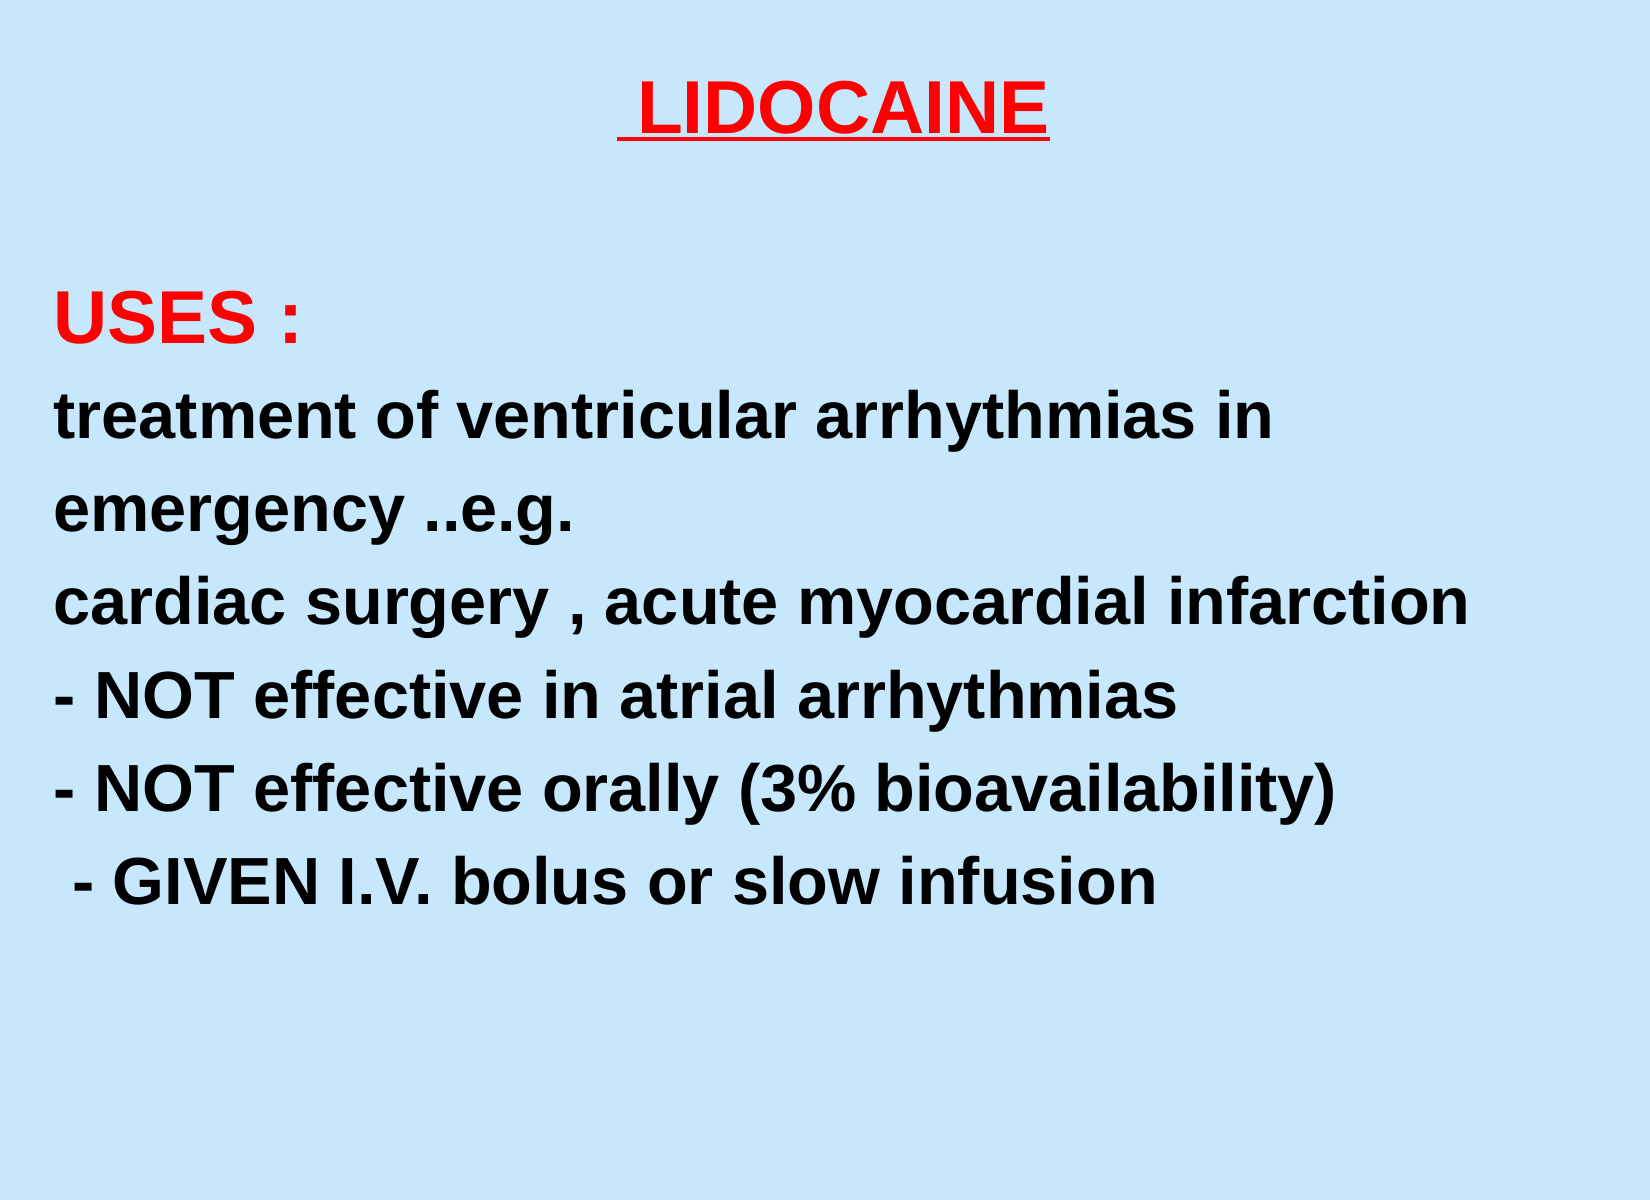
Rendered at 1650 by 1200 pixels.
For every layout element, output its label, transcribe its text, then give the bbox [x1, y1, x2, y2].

subtitle LIDOCAINE USES : treatment of ventricular arrhythmias in emergency ..e.g. cardiac surgery , acute myocardial infarction - NOT effective in atrial arrhythmias - NOT effective orally (3% bioavailability) - GIVEN I.V. bolus or slow infusion [37, 50, 1629, 1200]
